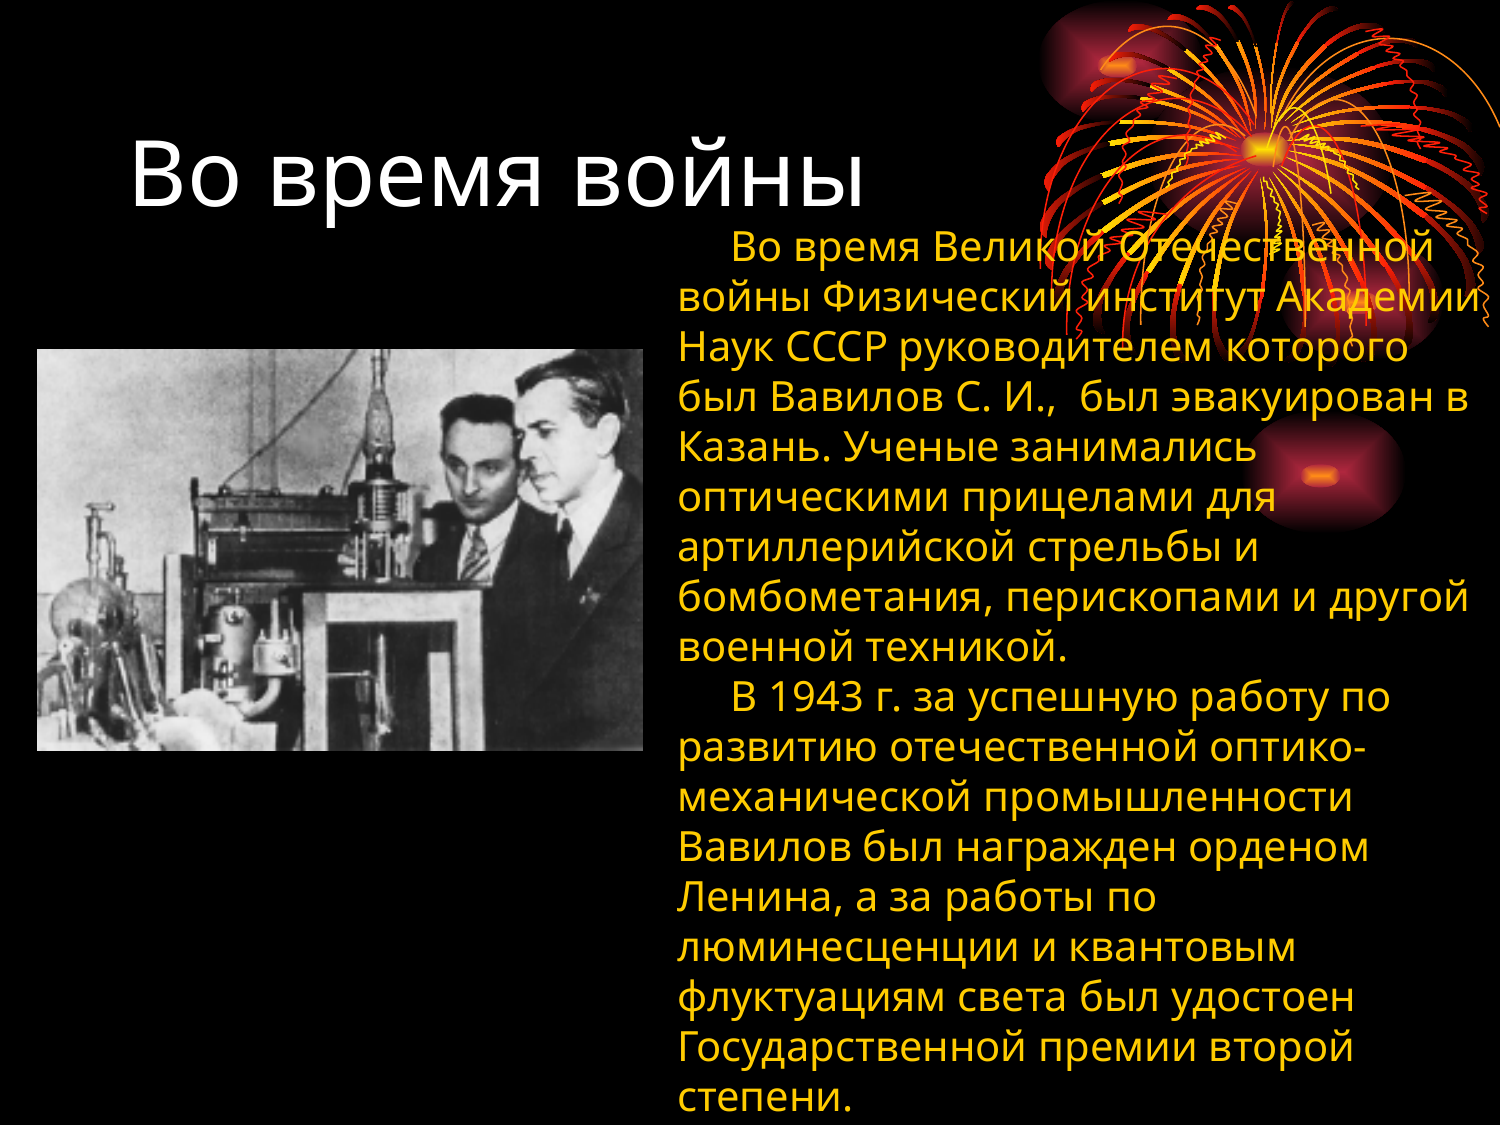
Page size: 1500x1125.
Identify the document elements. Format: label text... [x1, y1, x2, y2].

title Во время войны [112, 49, 1388, 290]
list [37, 349, 643, 751]
text_box Во время Великой Отечественной войны Физический институт Академии Наук СССР руководителем которого был Вавилов С. И., был эвакуирован в Казань. Ученые занимались оптическими прицелами для артиллерийской стрельбы и бомбометания, перископами и другой военной техникой. В 1943 г. за успешную работу по развитию отечественной оптико-механической промышленности Вавилов был награжден орденом Ленина, а за работы по люминесценции и квантовым флуктуациям света был удостоен Государственной премии второй степени. [662, 212, 1500, 1125]
